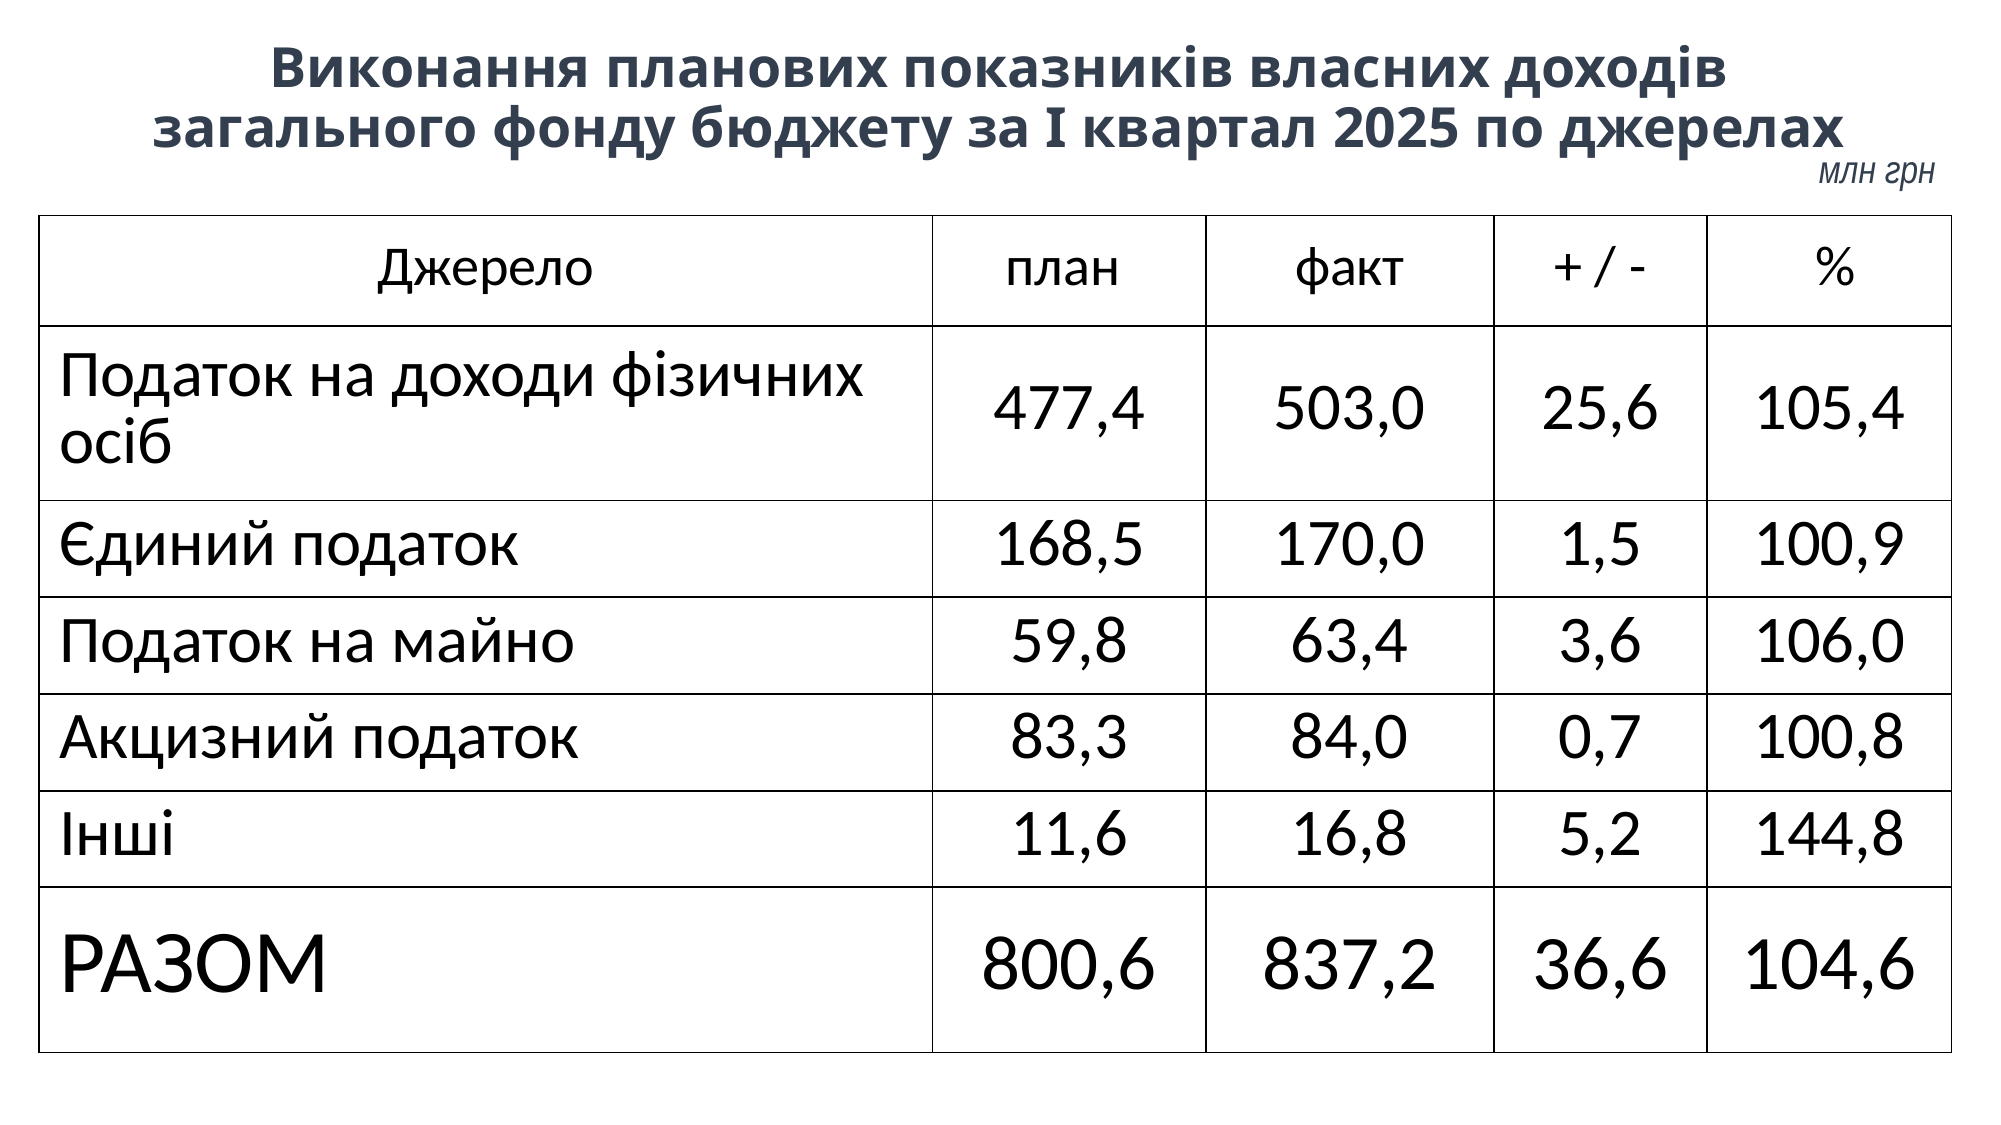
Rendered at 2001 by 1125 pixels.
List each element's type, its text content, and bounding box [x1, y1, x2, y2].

table_cell 105,4 [1708, 327, 1951, 500]
table_cell 477,4 [933, 327, 1205, 500]
table_cell 5,2 [1495, 792, 1706, 886]
table_cell 25,6 [1495, 327, 1706, 500]
table_cell 104,6 [1708, 888, 1951, 1052]
table_cell Податок на доходи фізичних осіб [40, 327, 932, 500]
table_cell 83,3 [933, 695, 1205, 790]
table_cell РАЗОМ [40, 888, 932, 1052]
table_cell 503,0 [1207, 327, 1493, 500]
title Виконання планових показників власних доходів загального фонду бюджету за І квартал 2025 по джерелах [23, 26, 1977, 172]
table_cell Податок на майно [40, 598, 932, 693]
table_cell Інші [40, 792, 932, 886]
table_header план [933, 216, 1205, 325]
table_cell 3,6 [1495, 598, 1706, 693]
table_cell 63,4 [1207, 598, 1493, 693]
table_header факт [1207, 216, 1493, 325]
table_cell 16,8 [1207, 792, 1493, 886]
text_box млн грн [1803, 137, 1951, 199]
table_cell 11,6 [933, 792, 1205, 886]
table_header Джерело [40, 216, 932, 325]
table_cell 100,8 [1708, 695, 1951, 790]
table_cell 84,0 [1207, 695, 1493, 790]
table_cell 36,6 [1495, 888, 1706, 1052]
table_cell Акцизний податок [40, 695, 932, 790]
table_cell 0,7 [1495, 695, 1706, 790]
table_header + / - [1495, 216, 1706, 325]
table_cell 1,5 [1495, 501, 1706, 596]
table_cell 168,5 [933, 501, 1205, 596]
table_cell 106,0 [1708, 598, 1951, 693]
table_cell 837,2 [1207, 888, 1493, 1052]
table_header % [1708, 216, 1951, 325]
table_cell 800,6 [933, 888, 1205, 1052]
table_cell Єдиний податок [40, 501, 932, 596]
table_cell 170,0 [1207, 501, 1493, 596]
table_cell 100,9 [1708, 501, 1951, 596]
table_cell 59,8 [933, 598, 1205, 693]
table_cell 144,8 [1708, 792, 1951, 886]
